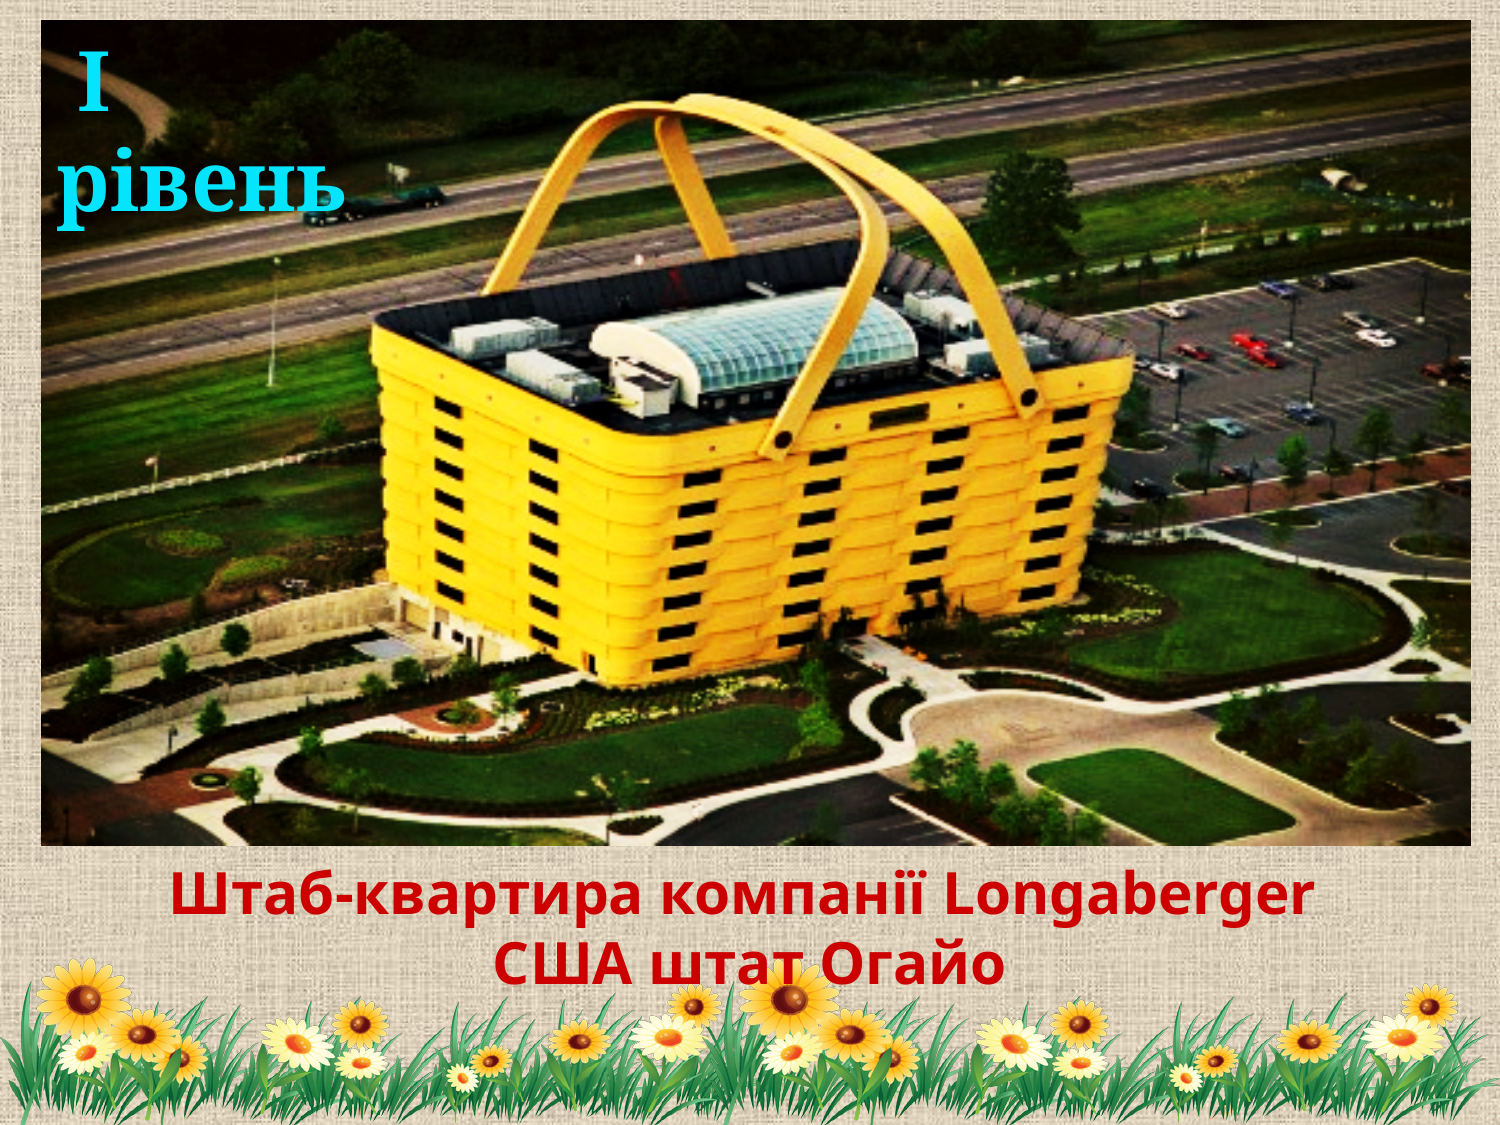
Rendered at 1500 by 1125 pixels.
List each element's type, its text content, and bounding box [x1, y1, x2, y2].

text_box Штаб-квартира компанії Longaberger США штат Огайо [100, 856, 1400, 948]
picture [0, 0, 1500, 1125]
